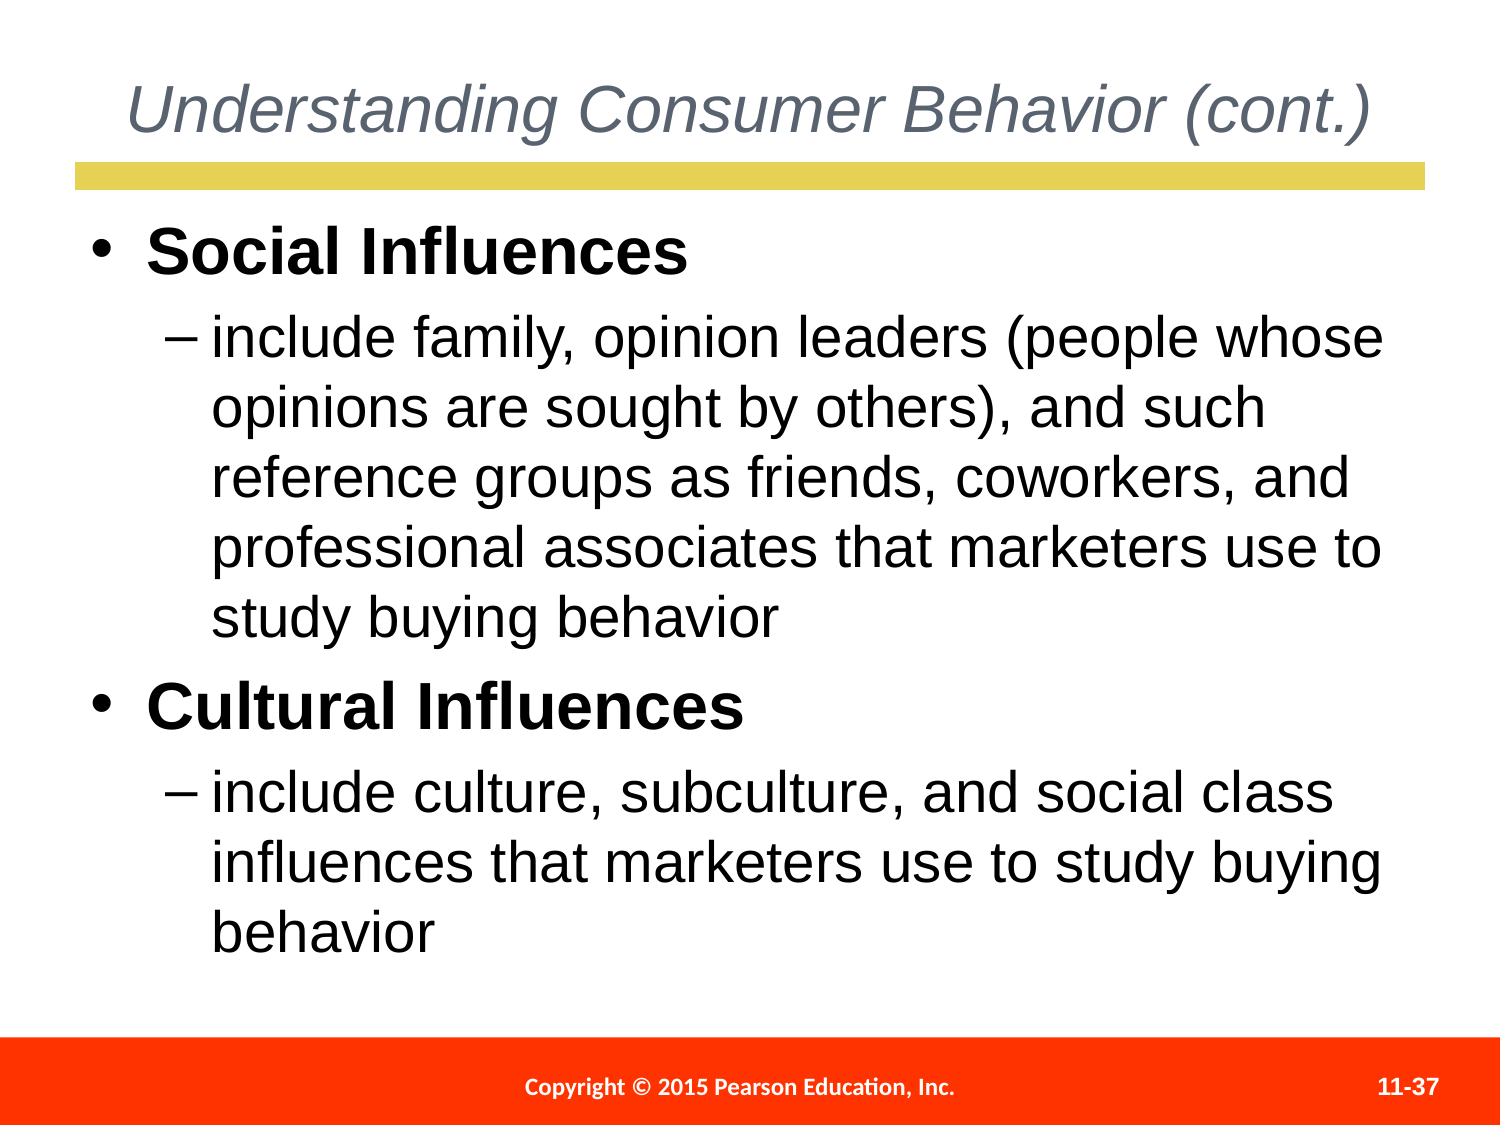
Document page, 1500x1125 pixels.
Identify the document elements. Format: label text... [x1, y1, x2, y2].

title Understanding Consumer Behavior (cont.) [74, 12, 1426, 199]
list Social Influences include family, opinion leaders (people whose opinions are sought by others), and such reference groups as friends, coworkers, and professional associates that marketers use to study buying behavior Cultural Influences include culture, subculture, and social class influences that marketers use to study buying behavior [74, 199, 1426, 1006]
